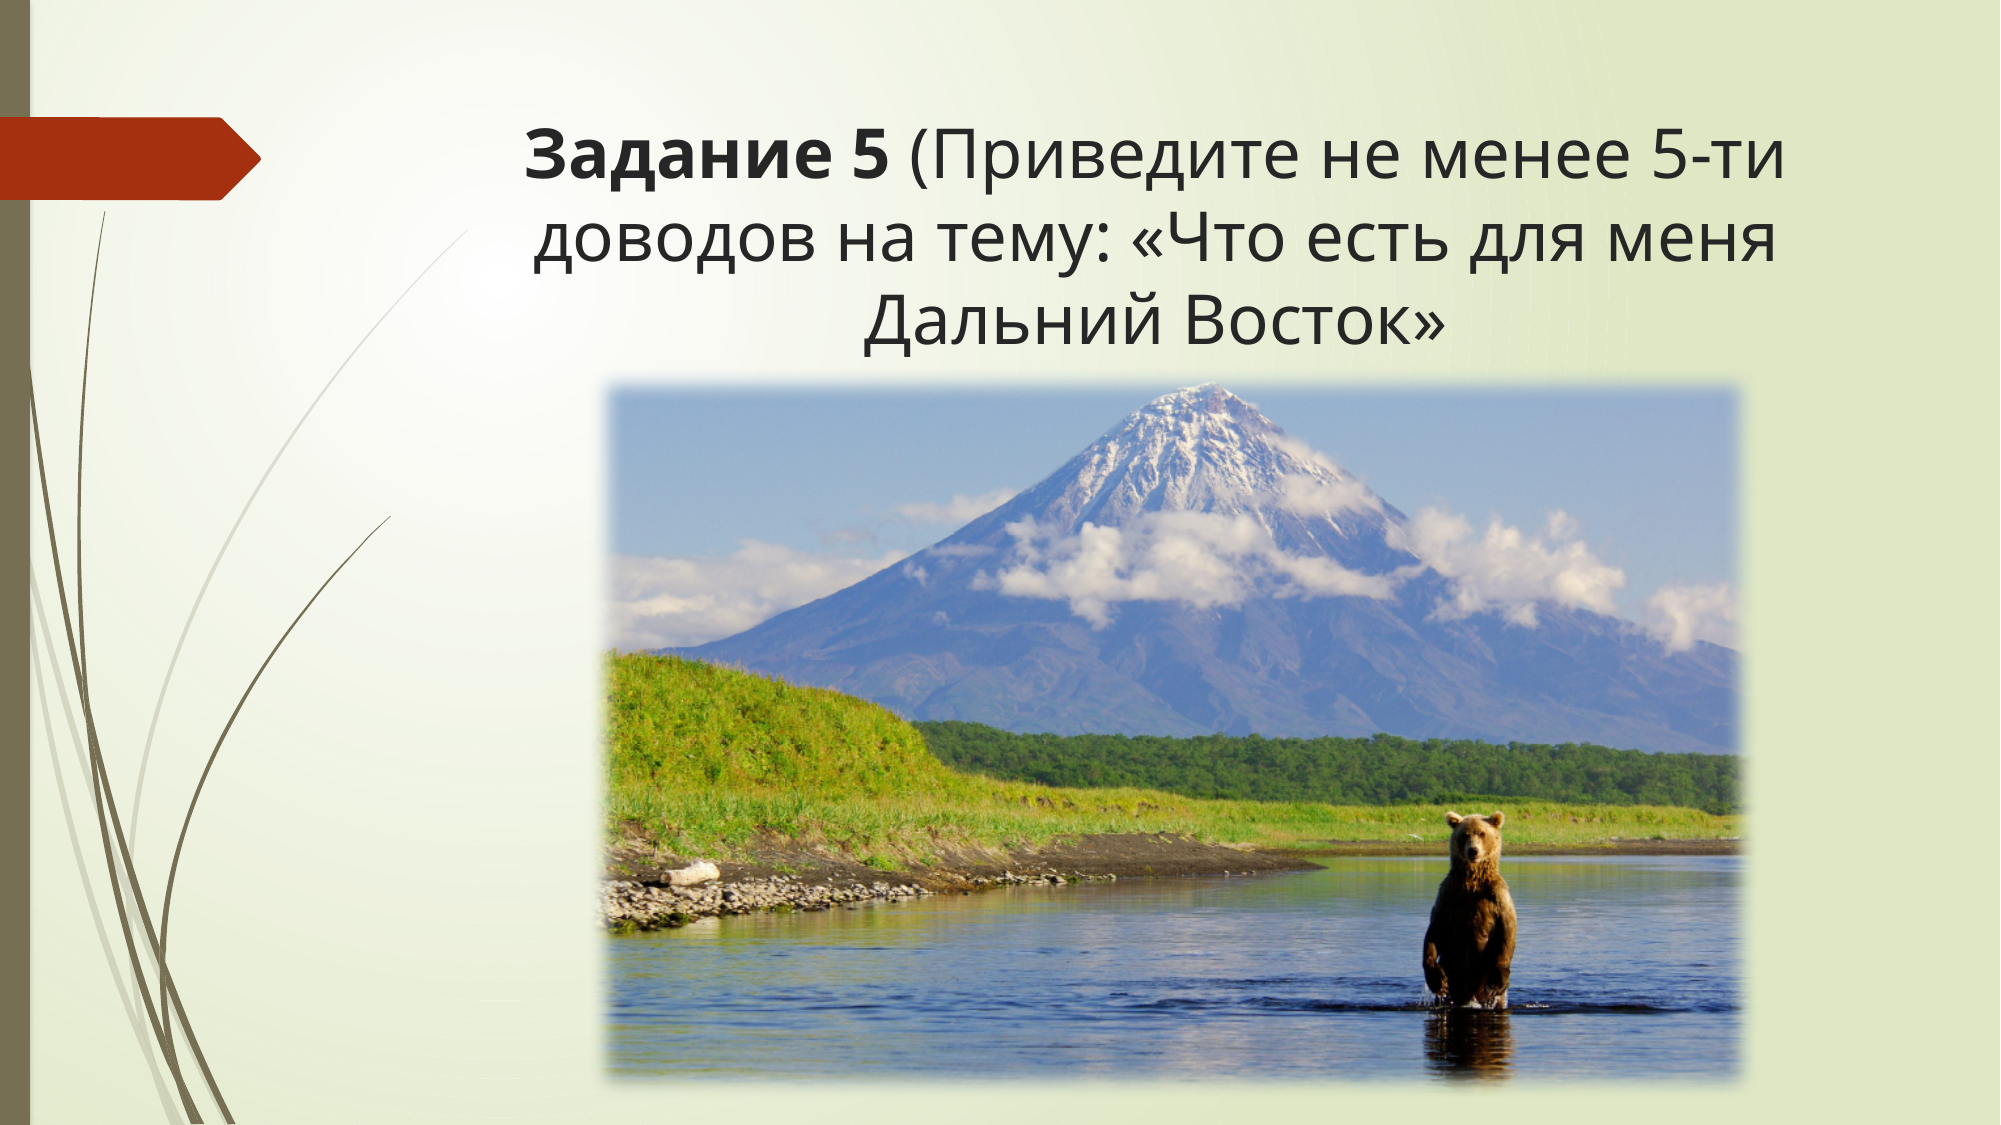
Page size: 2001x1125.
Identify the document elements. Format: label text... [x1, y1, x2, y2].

title Задание 5 (Приведите не менее 5-ти доводов на тему: «Что есть для меня Дальний Восток» [425, 102, 1888, 368]
picture [588, 367, 1759, 1099]
